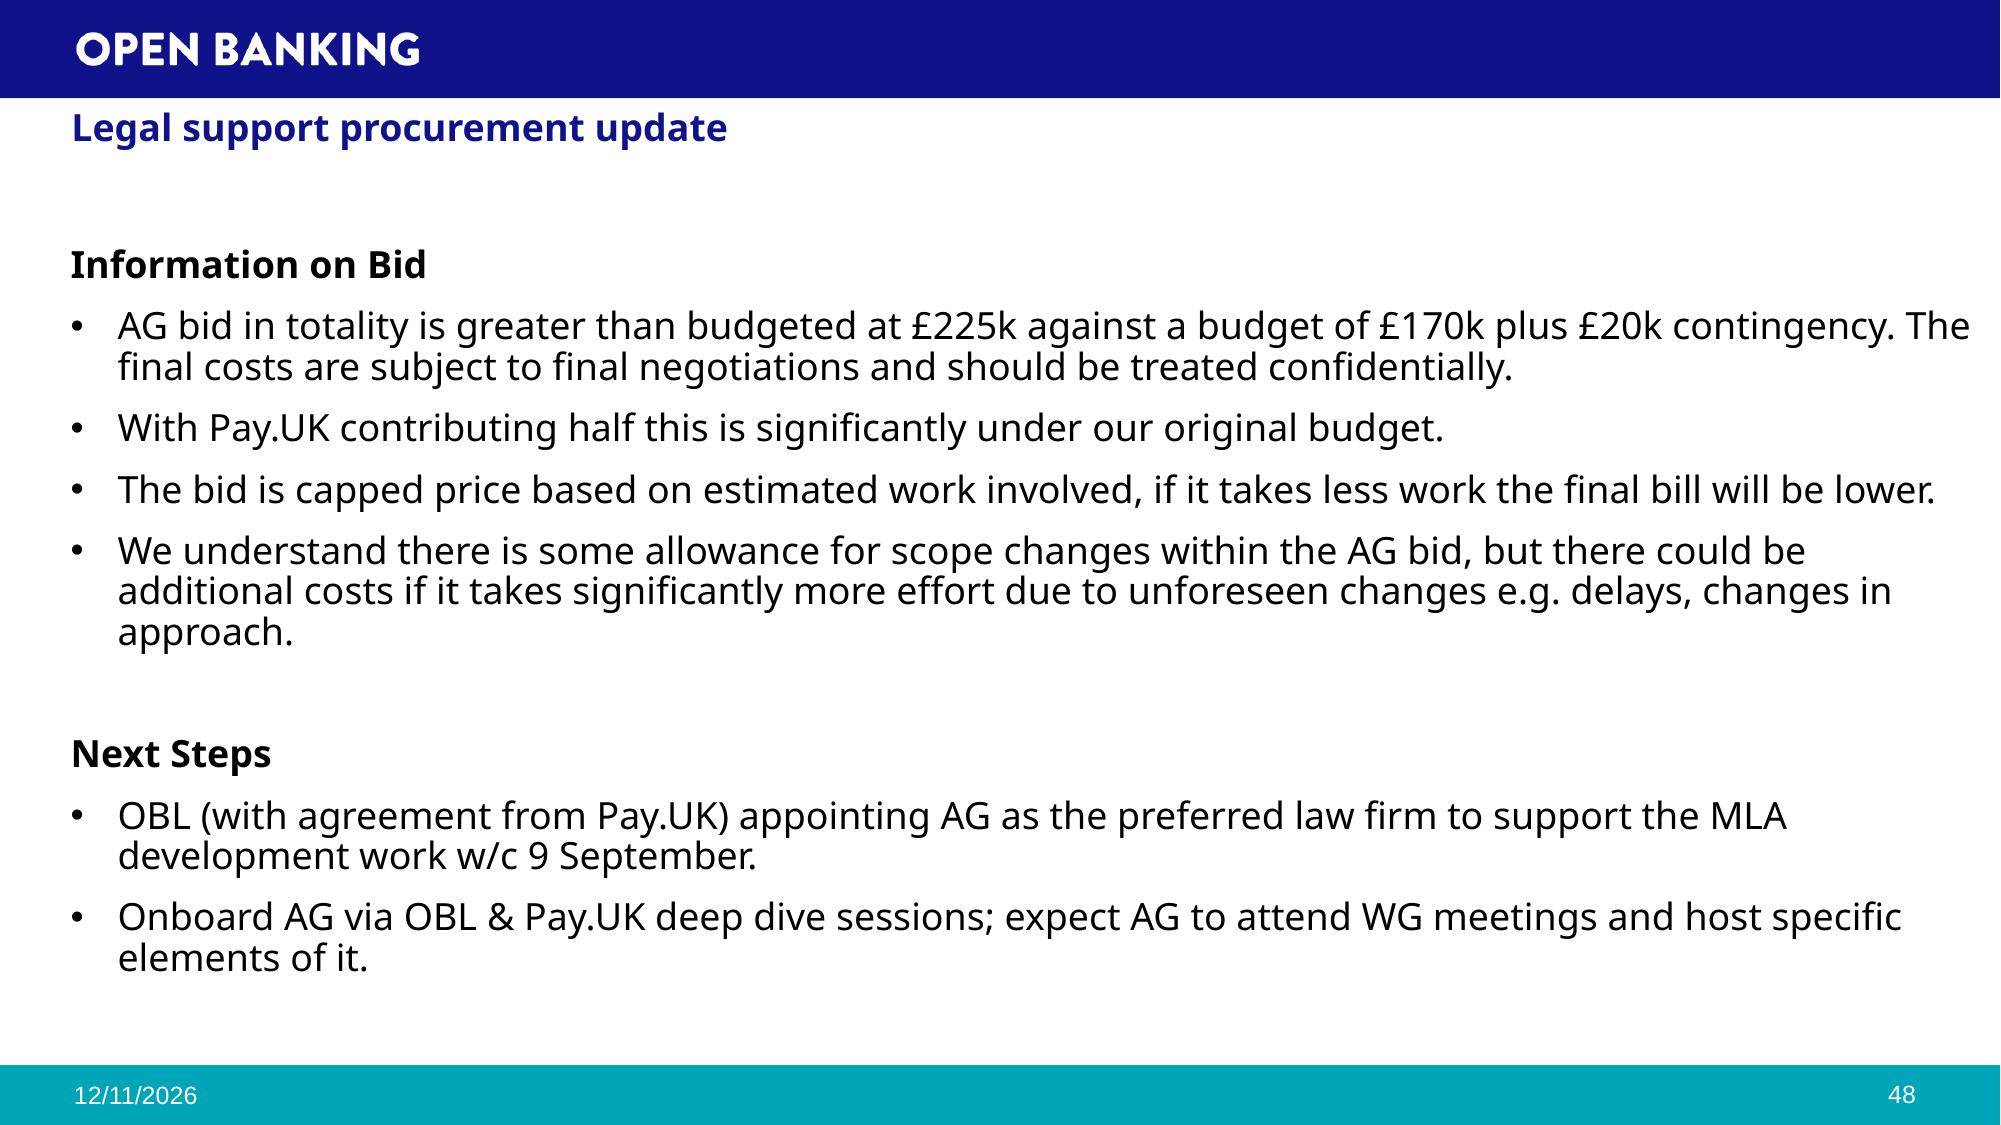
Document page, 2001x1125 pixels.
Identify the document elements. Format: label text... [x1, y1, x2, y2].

footer [662, 1064, 1338, 1124]
list Information on Bid AG bid in totality is greater than budgeted at £225k against a budget of £170k plus £20k contingency. The final costs are subject to final negotiations and should be treated confidentially. With Pay.UK contributing half this is significantly under our original budget. The bid is capped price based on estimated work involved, if it takes less work the final bill will be lower. We understand there is some allowance for scope changes within the AG bid, but there could be additional costs if it takes significantly more effort due to unforeseen changes e.g. delays, changes in approach. Next Steps OBL (with agreement from Pay.UK) appointing AG as the preferred law firm to support the MLA development work w/c 9 September. Onboard AG via OBL & Pay.UK deep dive sessions; expect AG to attend WG meetings and host specific elements of it. [55, 238, 1999, 1024]
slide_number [59, 1065, 509, 1125]
picture [43, 0, 452, 99]
title Legal support procurement update [56, 101, 1630, 183]
slide_number 48 [1412, 1064, 1932, 1124]
